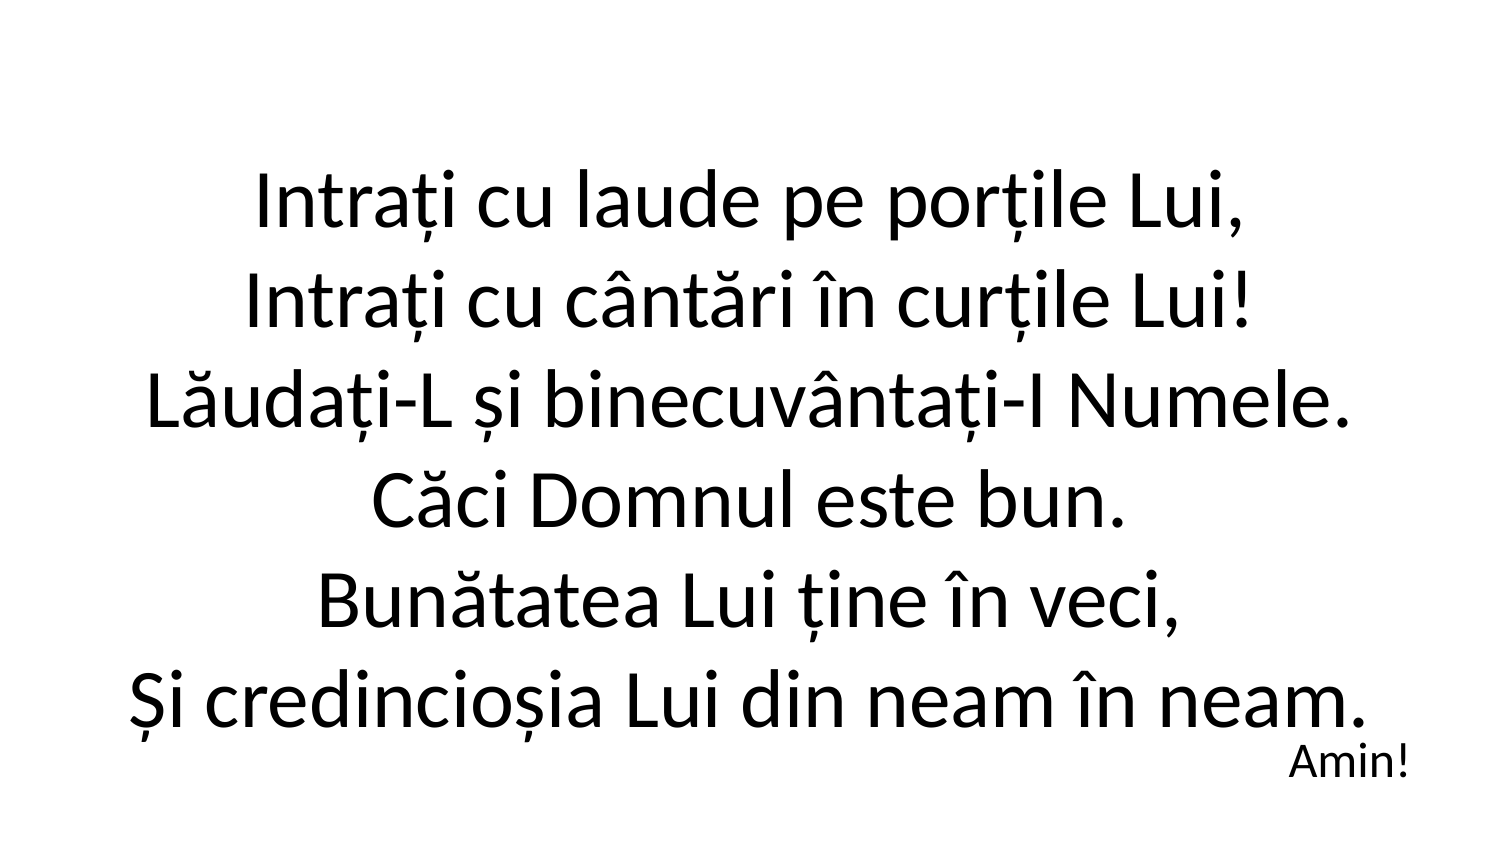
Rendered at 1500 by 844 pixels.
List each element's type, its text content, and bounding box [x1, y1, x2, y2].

text_box Amin! [1273, 674, 1427, 795]
text_box Intrați cu laude pe porțile Lui, Intrați cu cântări în curțile Lui! Lăudați-L și binecuvântați-I Numele. Căci Domnul este bun. Bunătatea Lui ține în veci, Și credincioșia Lui din neam în neam. [114, 92, 1386, 752]
